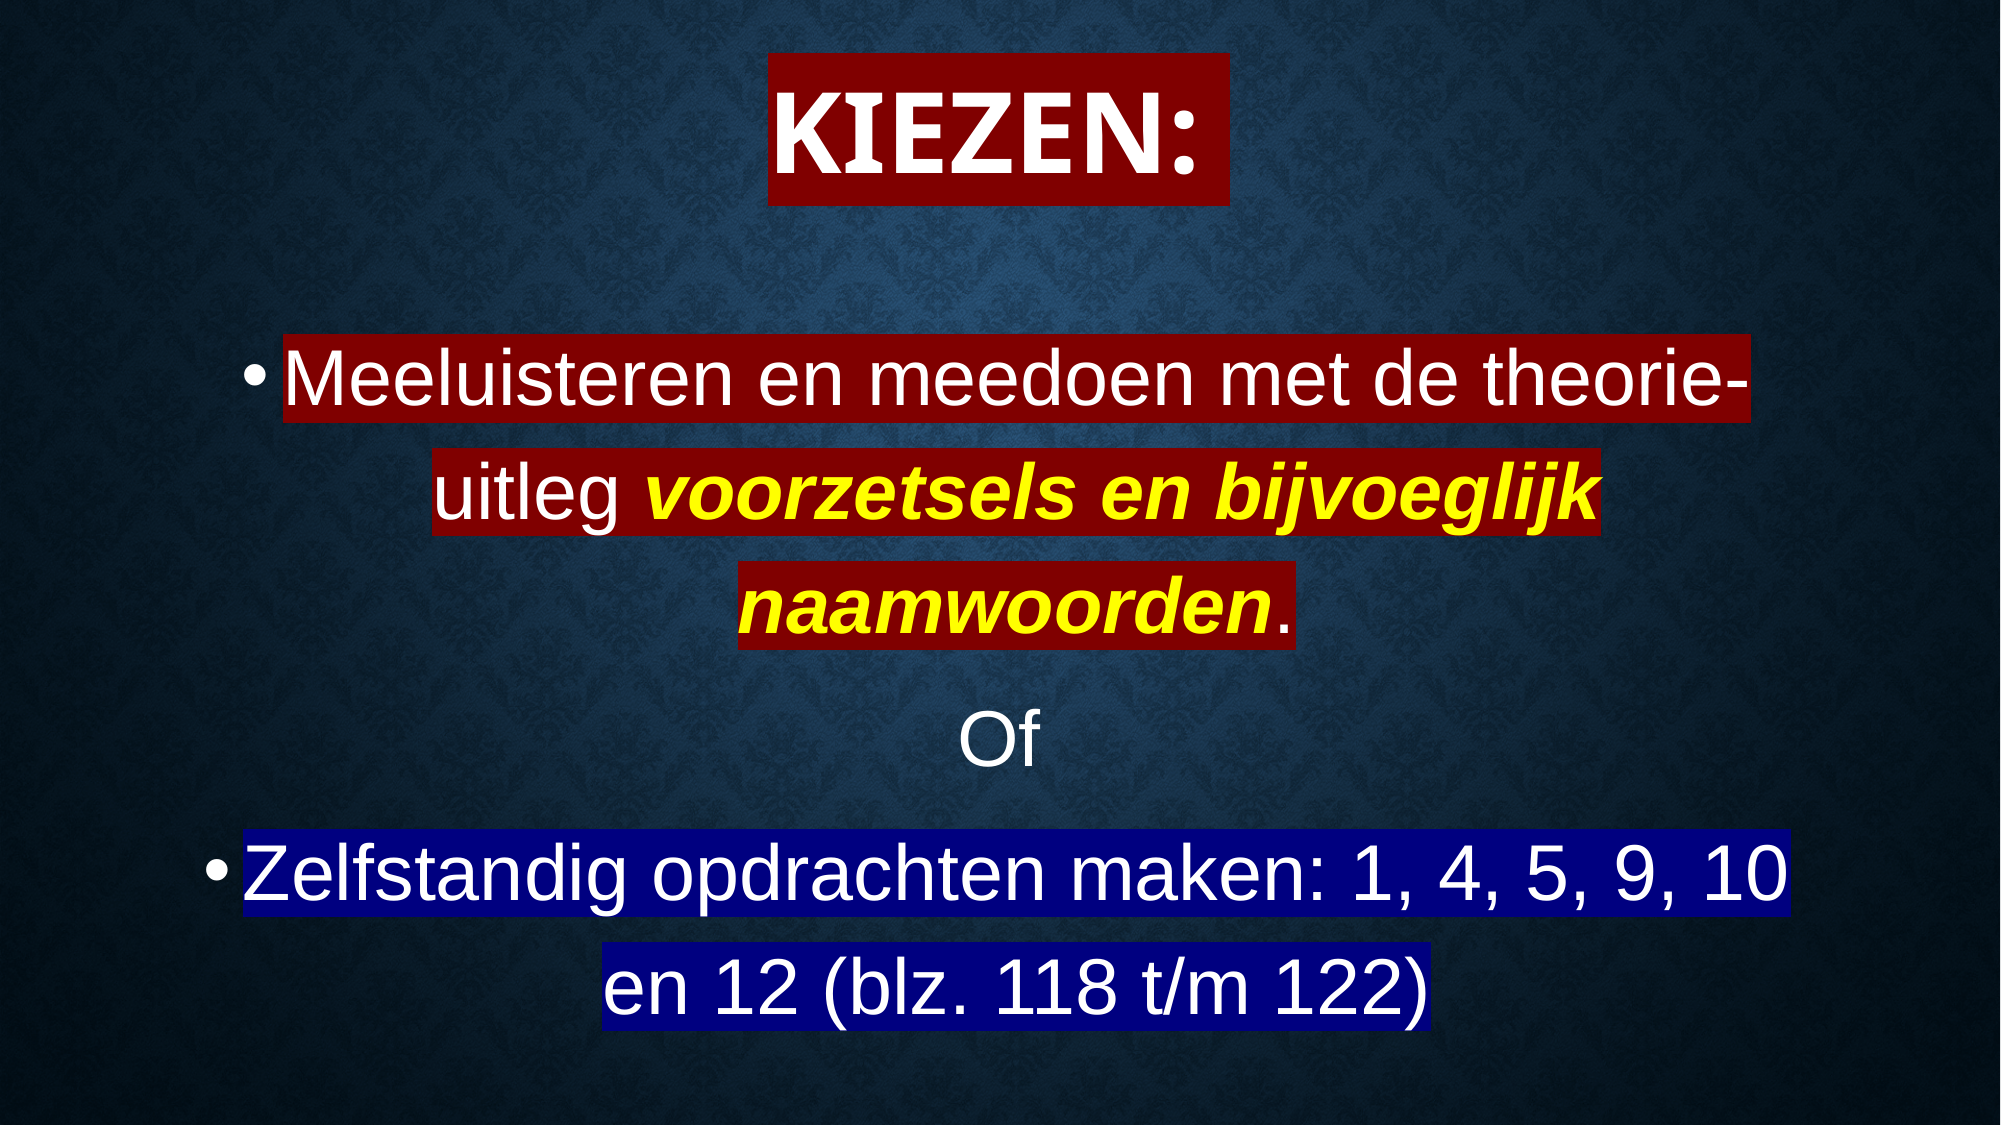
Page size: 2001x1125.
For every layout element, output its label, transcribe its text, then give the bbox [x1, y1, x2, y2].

list Meeluisteren en meedoen met de theorie-uitleg voorzetsels en bijvoeglijk naamwoorden. Of Zelfstandig opdrachten maken: 1, 4, 5, 9, 10 en 12 (blz. 118 t/m 122) [149, 299, 1849, 1045]
title Kiezen: [149, 27, 1849, 246]
